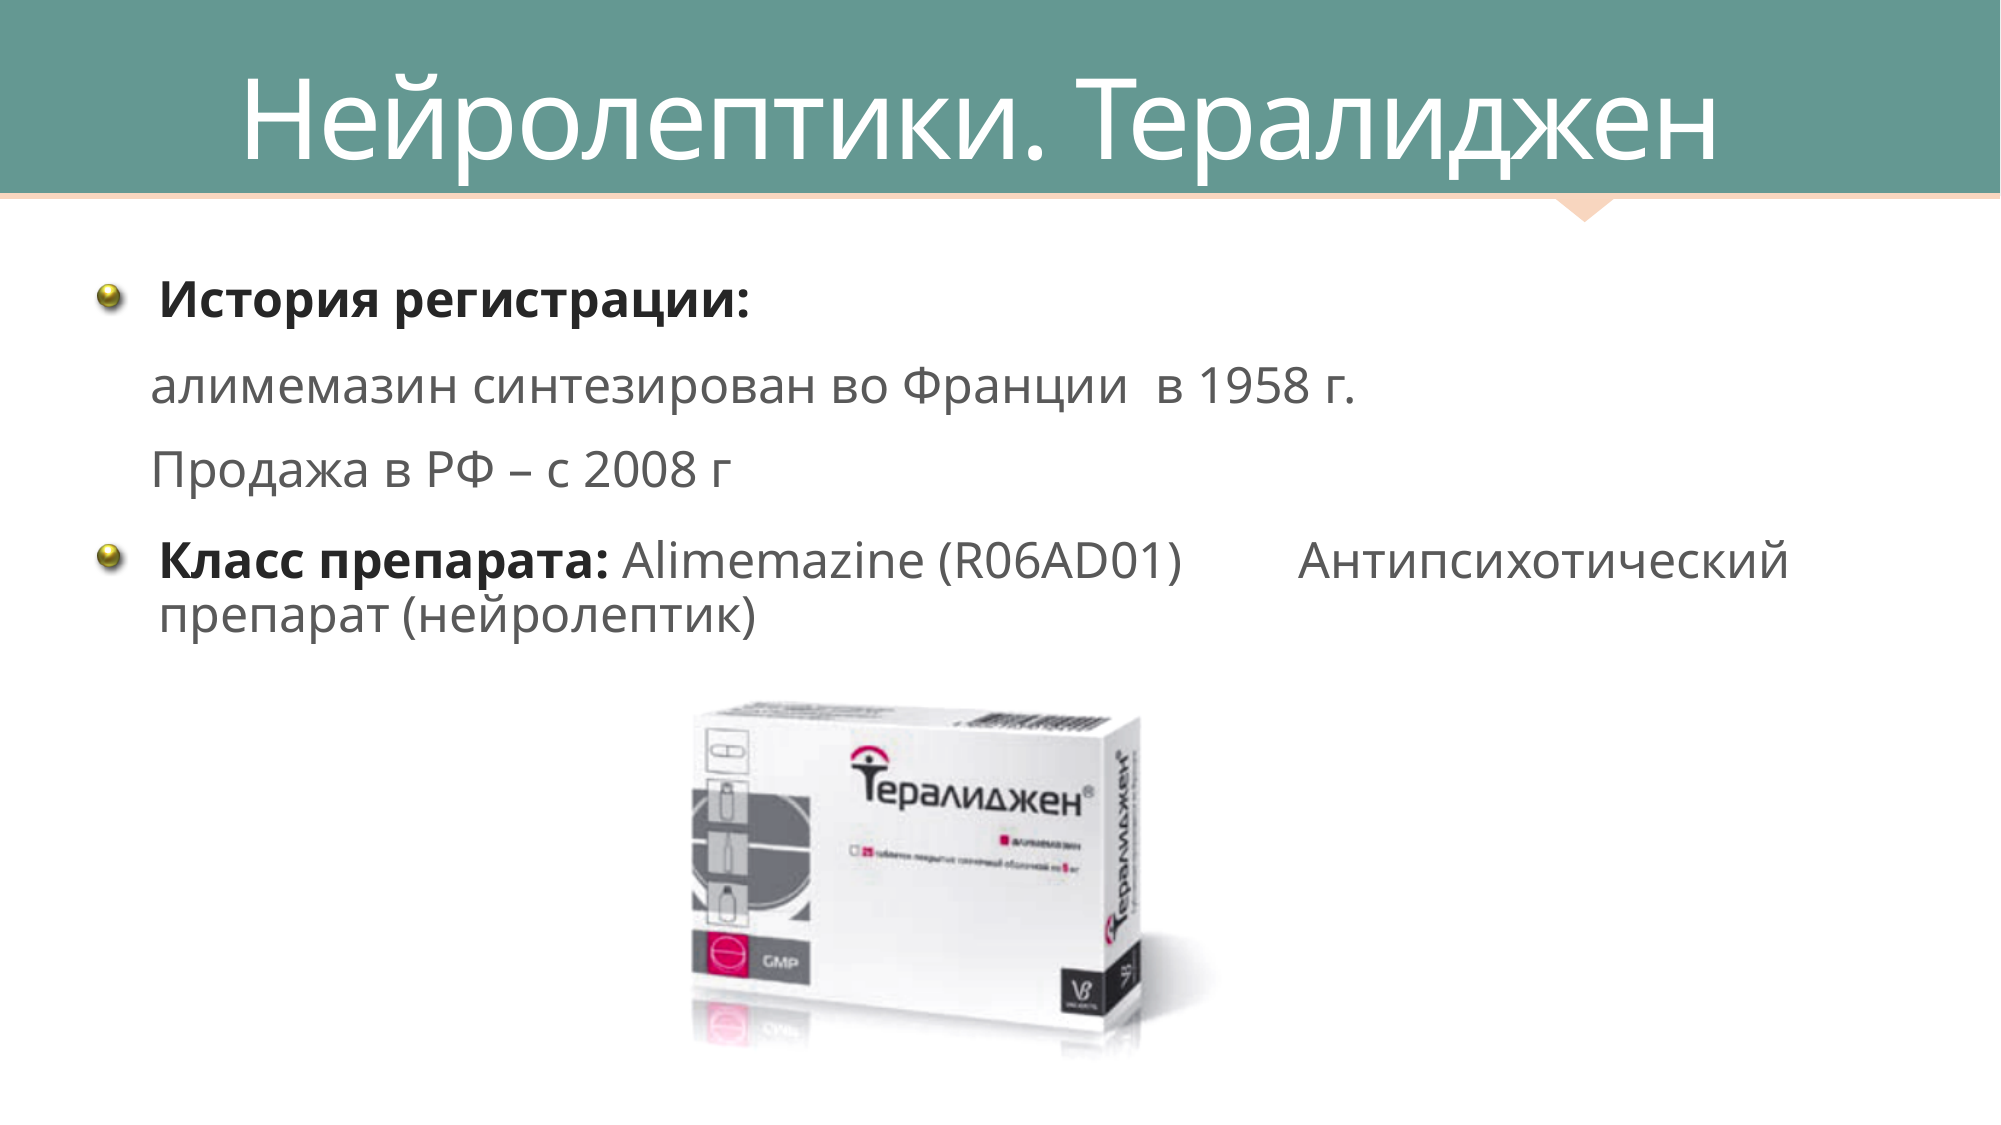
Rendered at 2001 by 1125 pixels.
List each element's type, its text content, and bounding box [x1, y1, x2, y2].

title Нейролептики. Тералиджен [111, 30, 1851, 220]
picture [633, 668, 1265, 1078]
picture [93, 541, 129, 577]
picture [93, 281, 129, 317]
list История регистрации: алимемазин синтезирован во Франции в 1958 г. Продажа в РФ – с 2008 г Класс препарата: Alimemazine (R06AD01) Антипсихотический препарат (нейролептик) [78, 267, 1898, 977]
